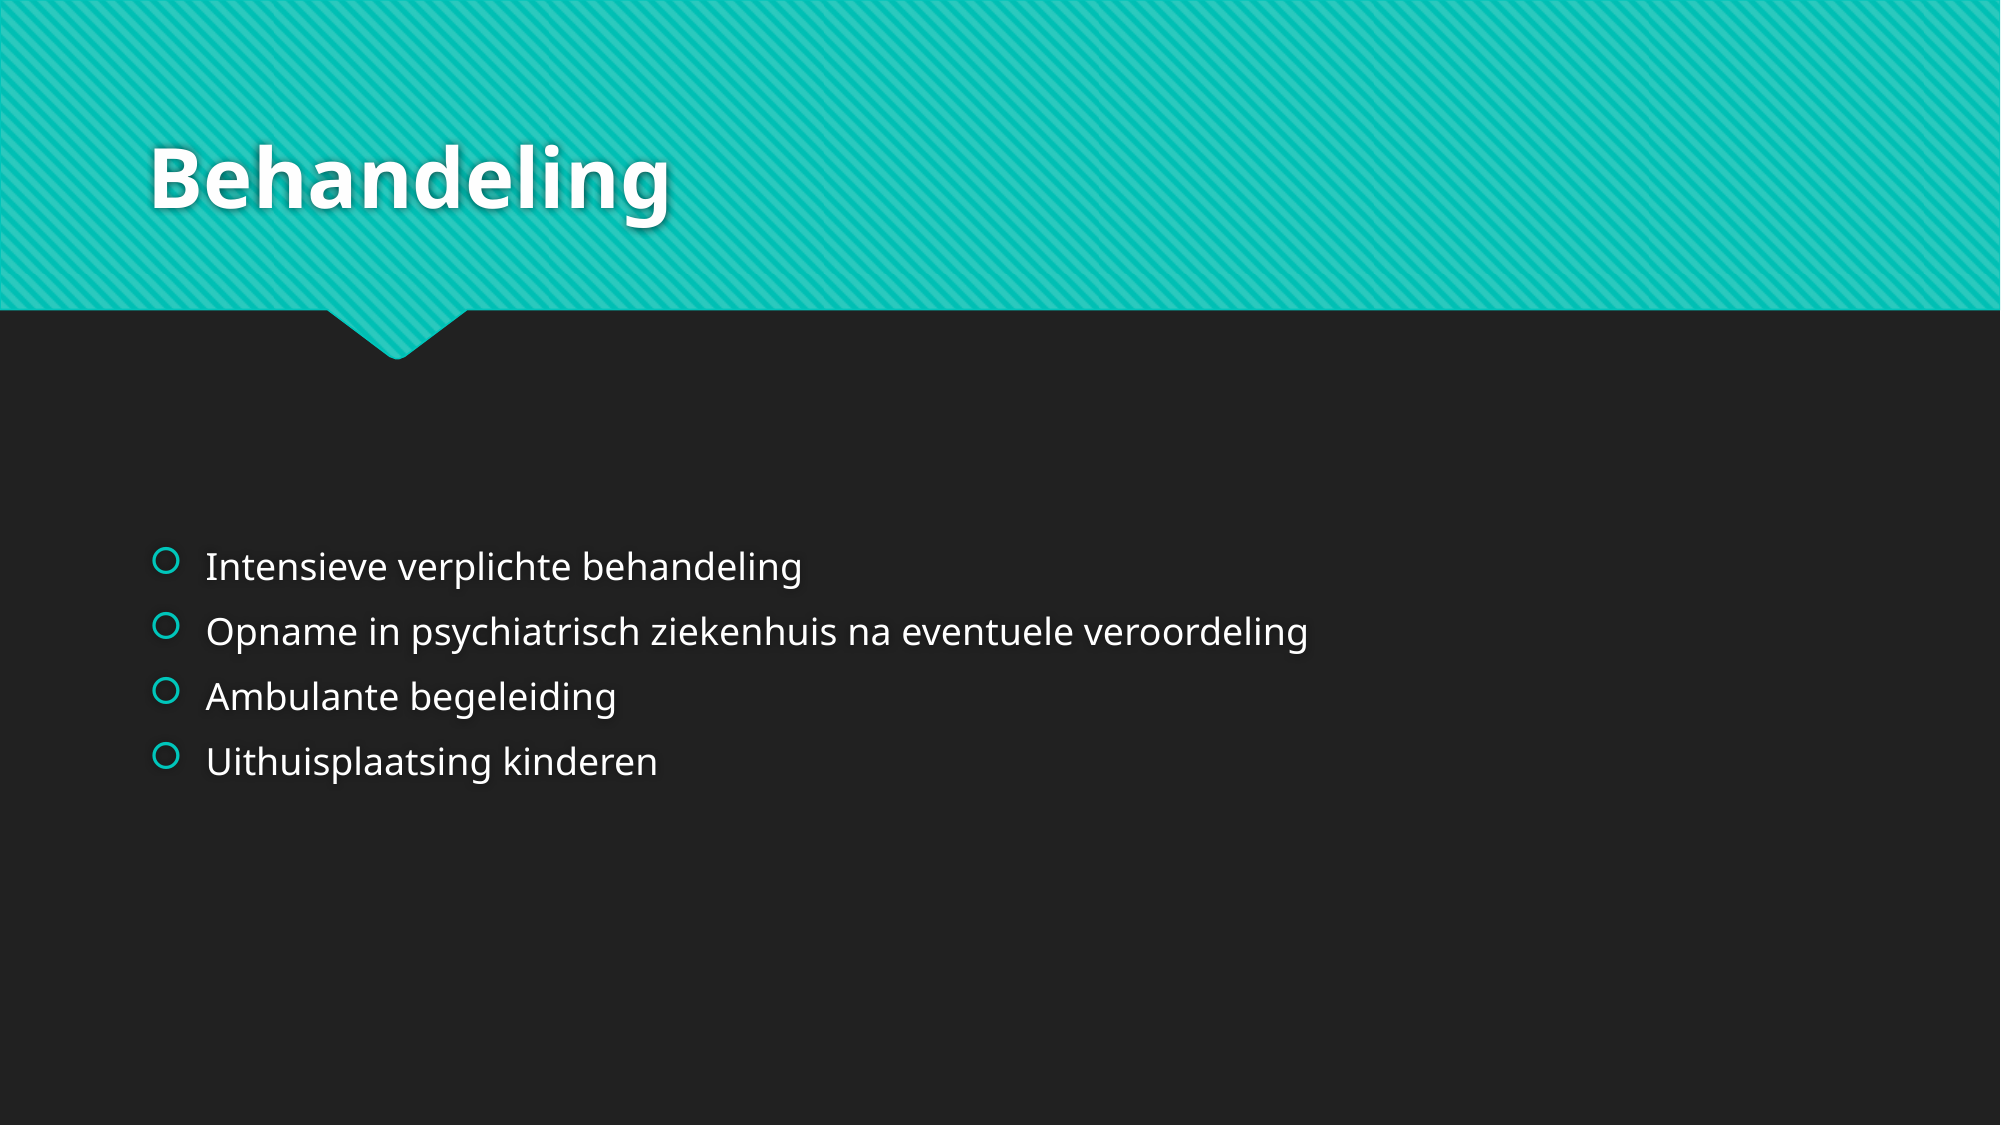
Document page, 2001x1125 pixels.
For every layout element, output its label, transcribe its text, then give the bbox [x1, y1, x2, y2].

title Behandeling [132, 73, 1868, 233]
list Intensieve verplichte behandeling Opname in psychiatrisch ziekenhuis na eventuele veroordeling Ambulante begeleiding Uithuisplaatsing kinderen [134, 364, 1866, 962]
